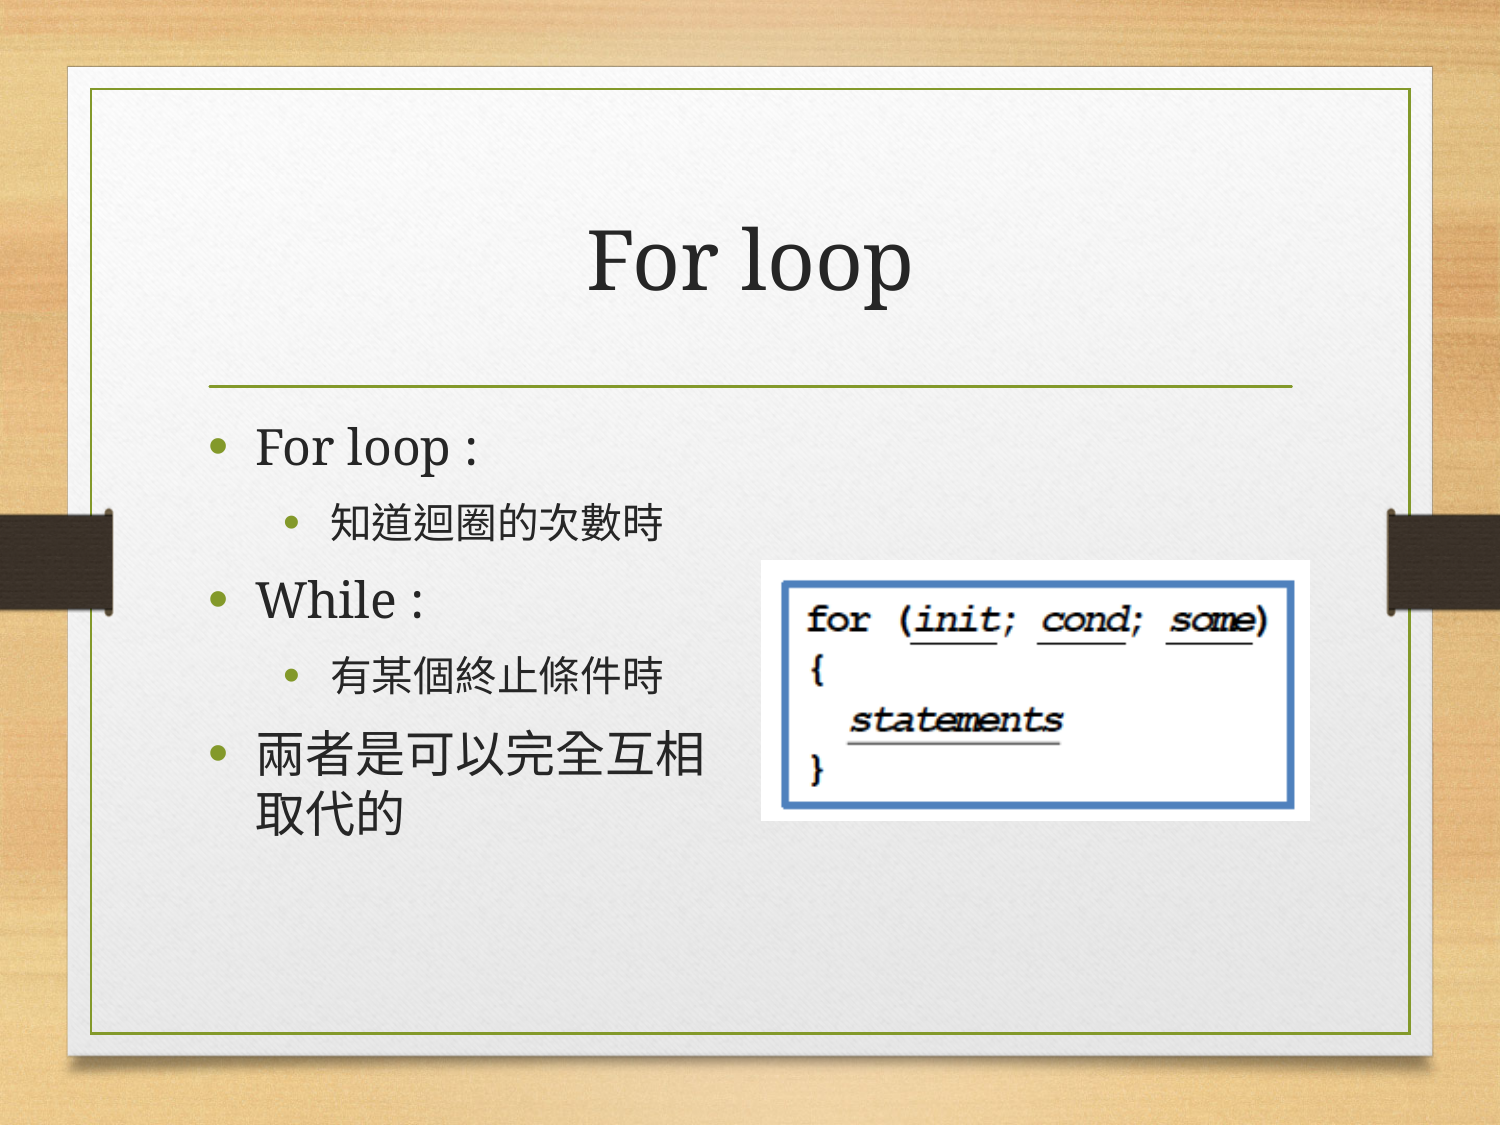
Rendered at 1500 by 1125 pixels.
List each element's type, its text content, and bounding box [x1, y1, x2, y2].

title For loop [193, 150, 1309, 365]
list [761, 560, 1310, 822]
list For loop : 知道迴圈的次數時 While : 有某個終止條件時 兩者是可以完全互相取代的 [193, 408, 741, 974]
picture [0, 0, 1500, 1125]
